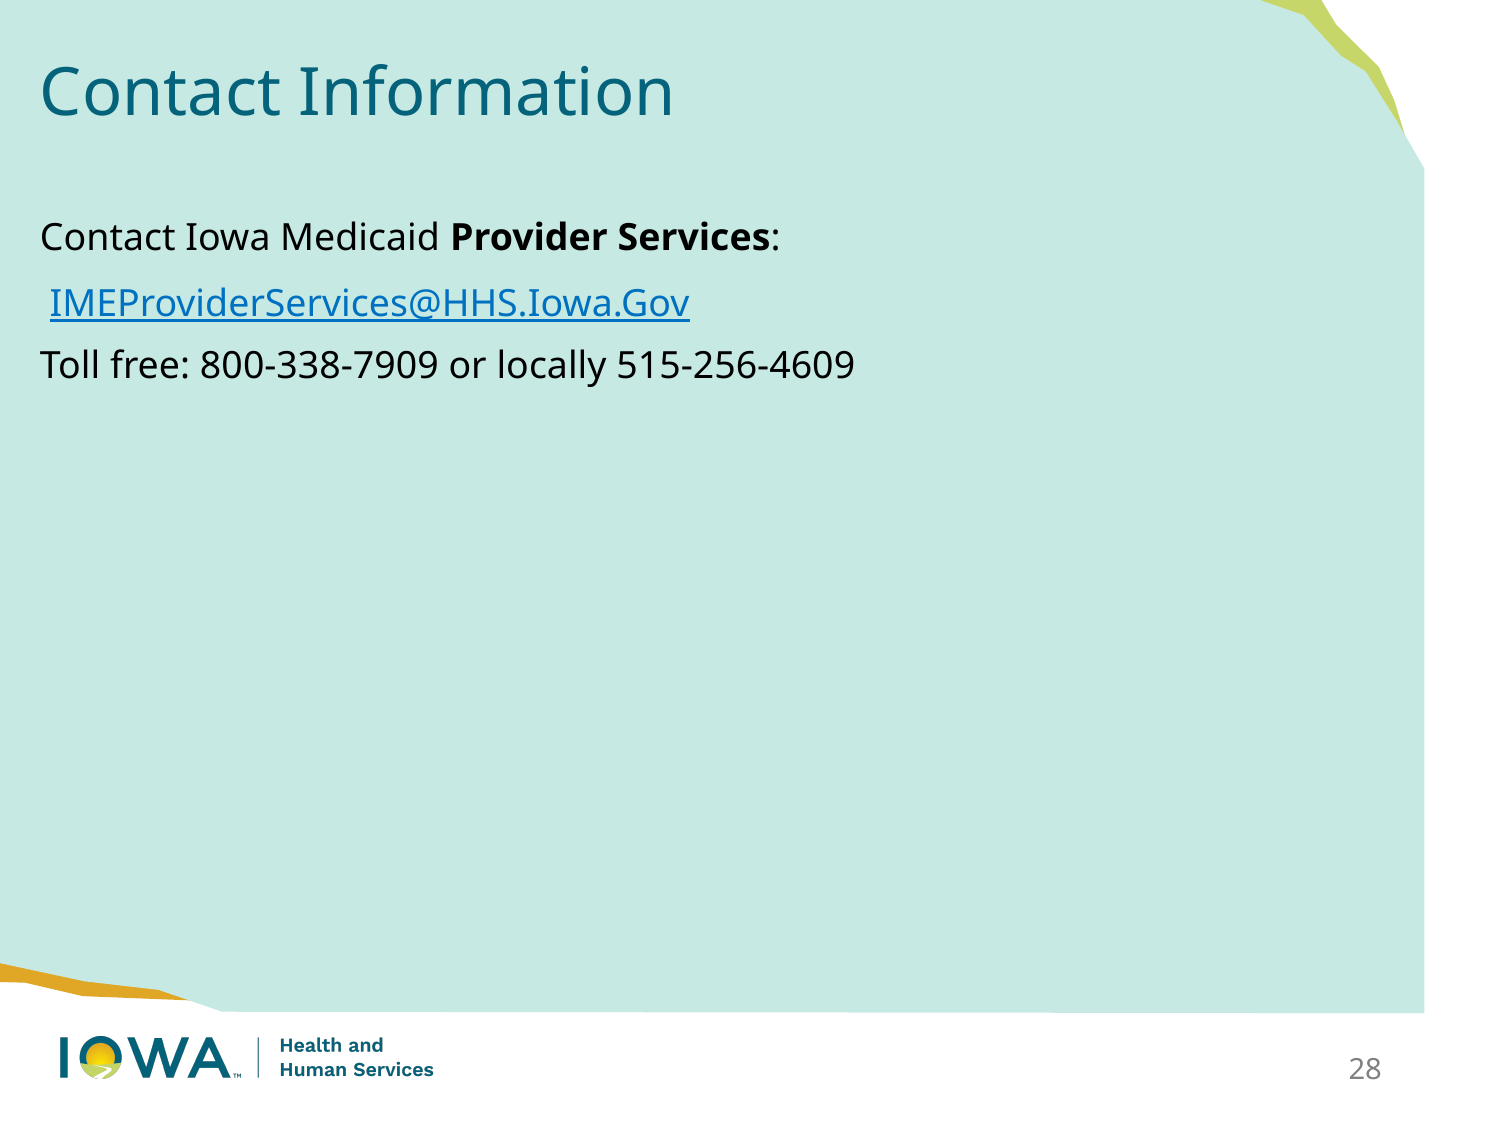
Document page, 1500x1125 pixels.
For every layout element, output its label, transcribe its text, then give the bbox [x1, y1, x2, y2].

slide_number 28 [1059, 1042, 1397, 1103]
title Contact Information [24, 40, 1319, 148]
list Contact Iowa Medicaid Provider Services: IMEProviderServices@HHS.Iowa.Gov Toll free: 800-338-7909 or locally 515-256-4609 [24, 210, 1319, 709]
picture [60, 1036, 434, 1079]
